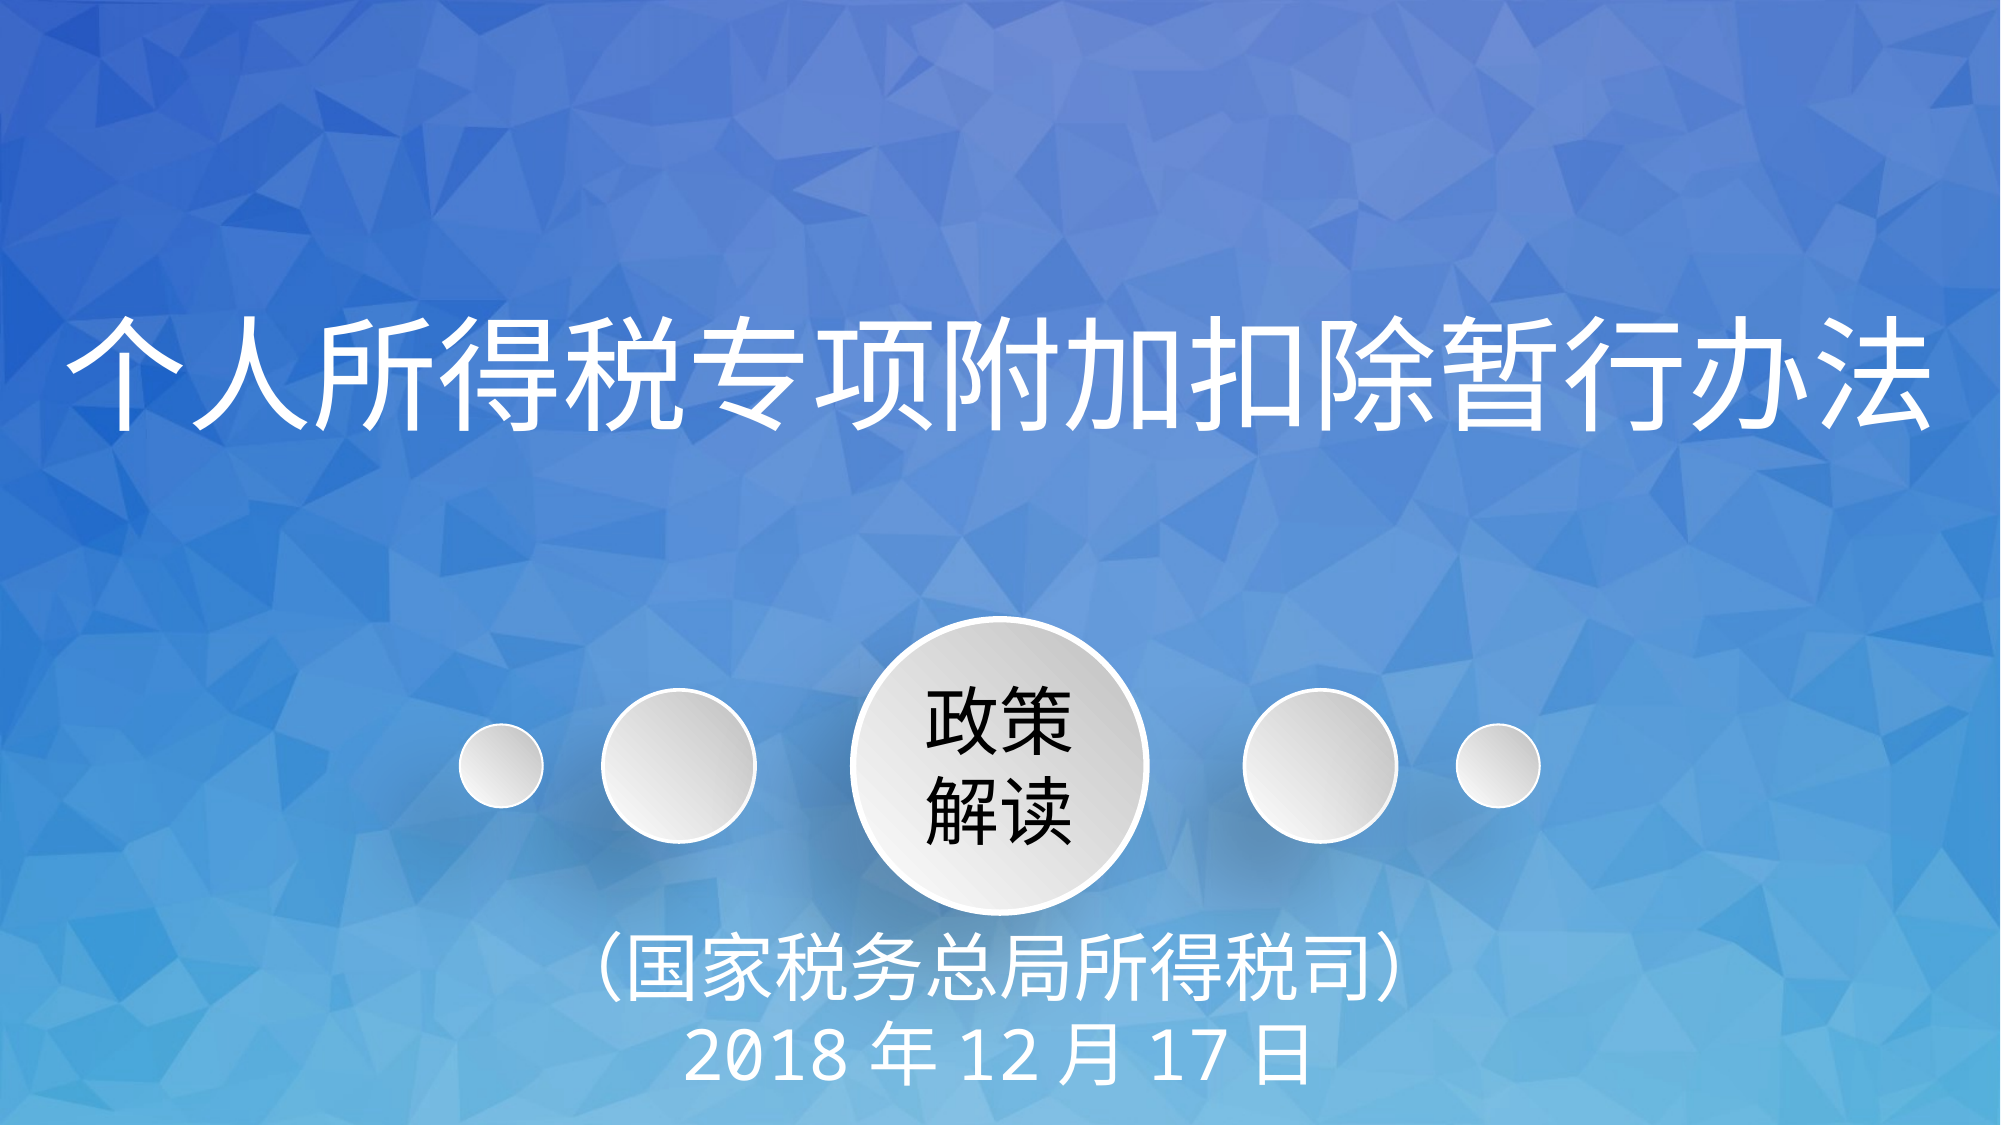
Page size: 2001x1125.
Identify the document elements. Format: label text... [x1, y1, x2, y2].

text_box （国家税务总局所得税司） 2018年12月17日 [103, 912, 1896, 1103]
text_box 个人所得税专项附加扣除暂行办法 [47, 289, 1953, 455]
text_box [815, 619, 1185, 913]
text_box [458, 723, 544, 809]
text_box [1243, 688, 1398, 843]
text_box [1455, 723, 1541, 809]
text_box [601, 688, 757, 843]
picture [0, 0, 2001, 1125]
